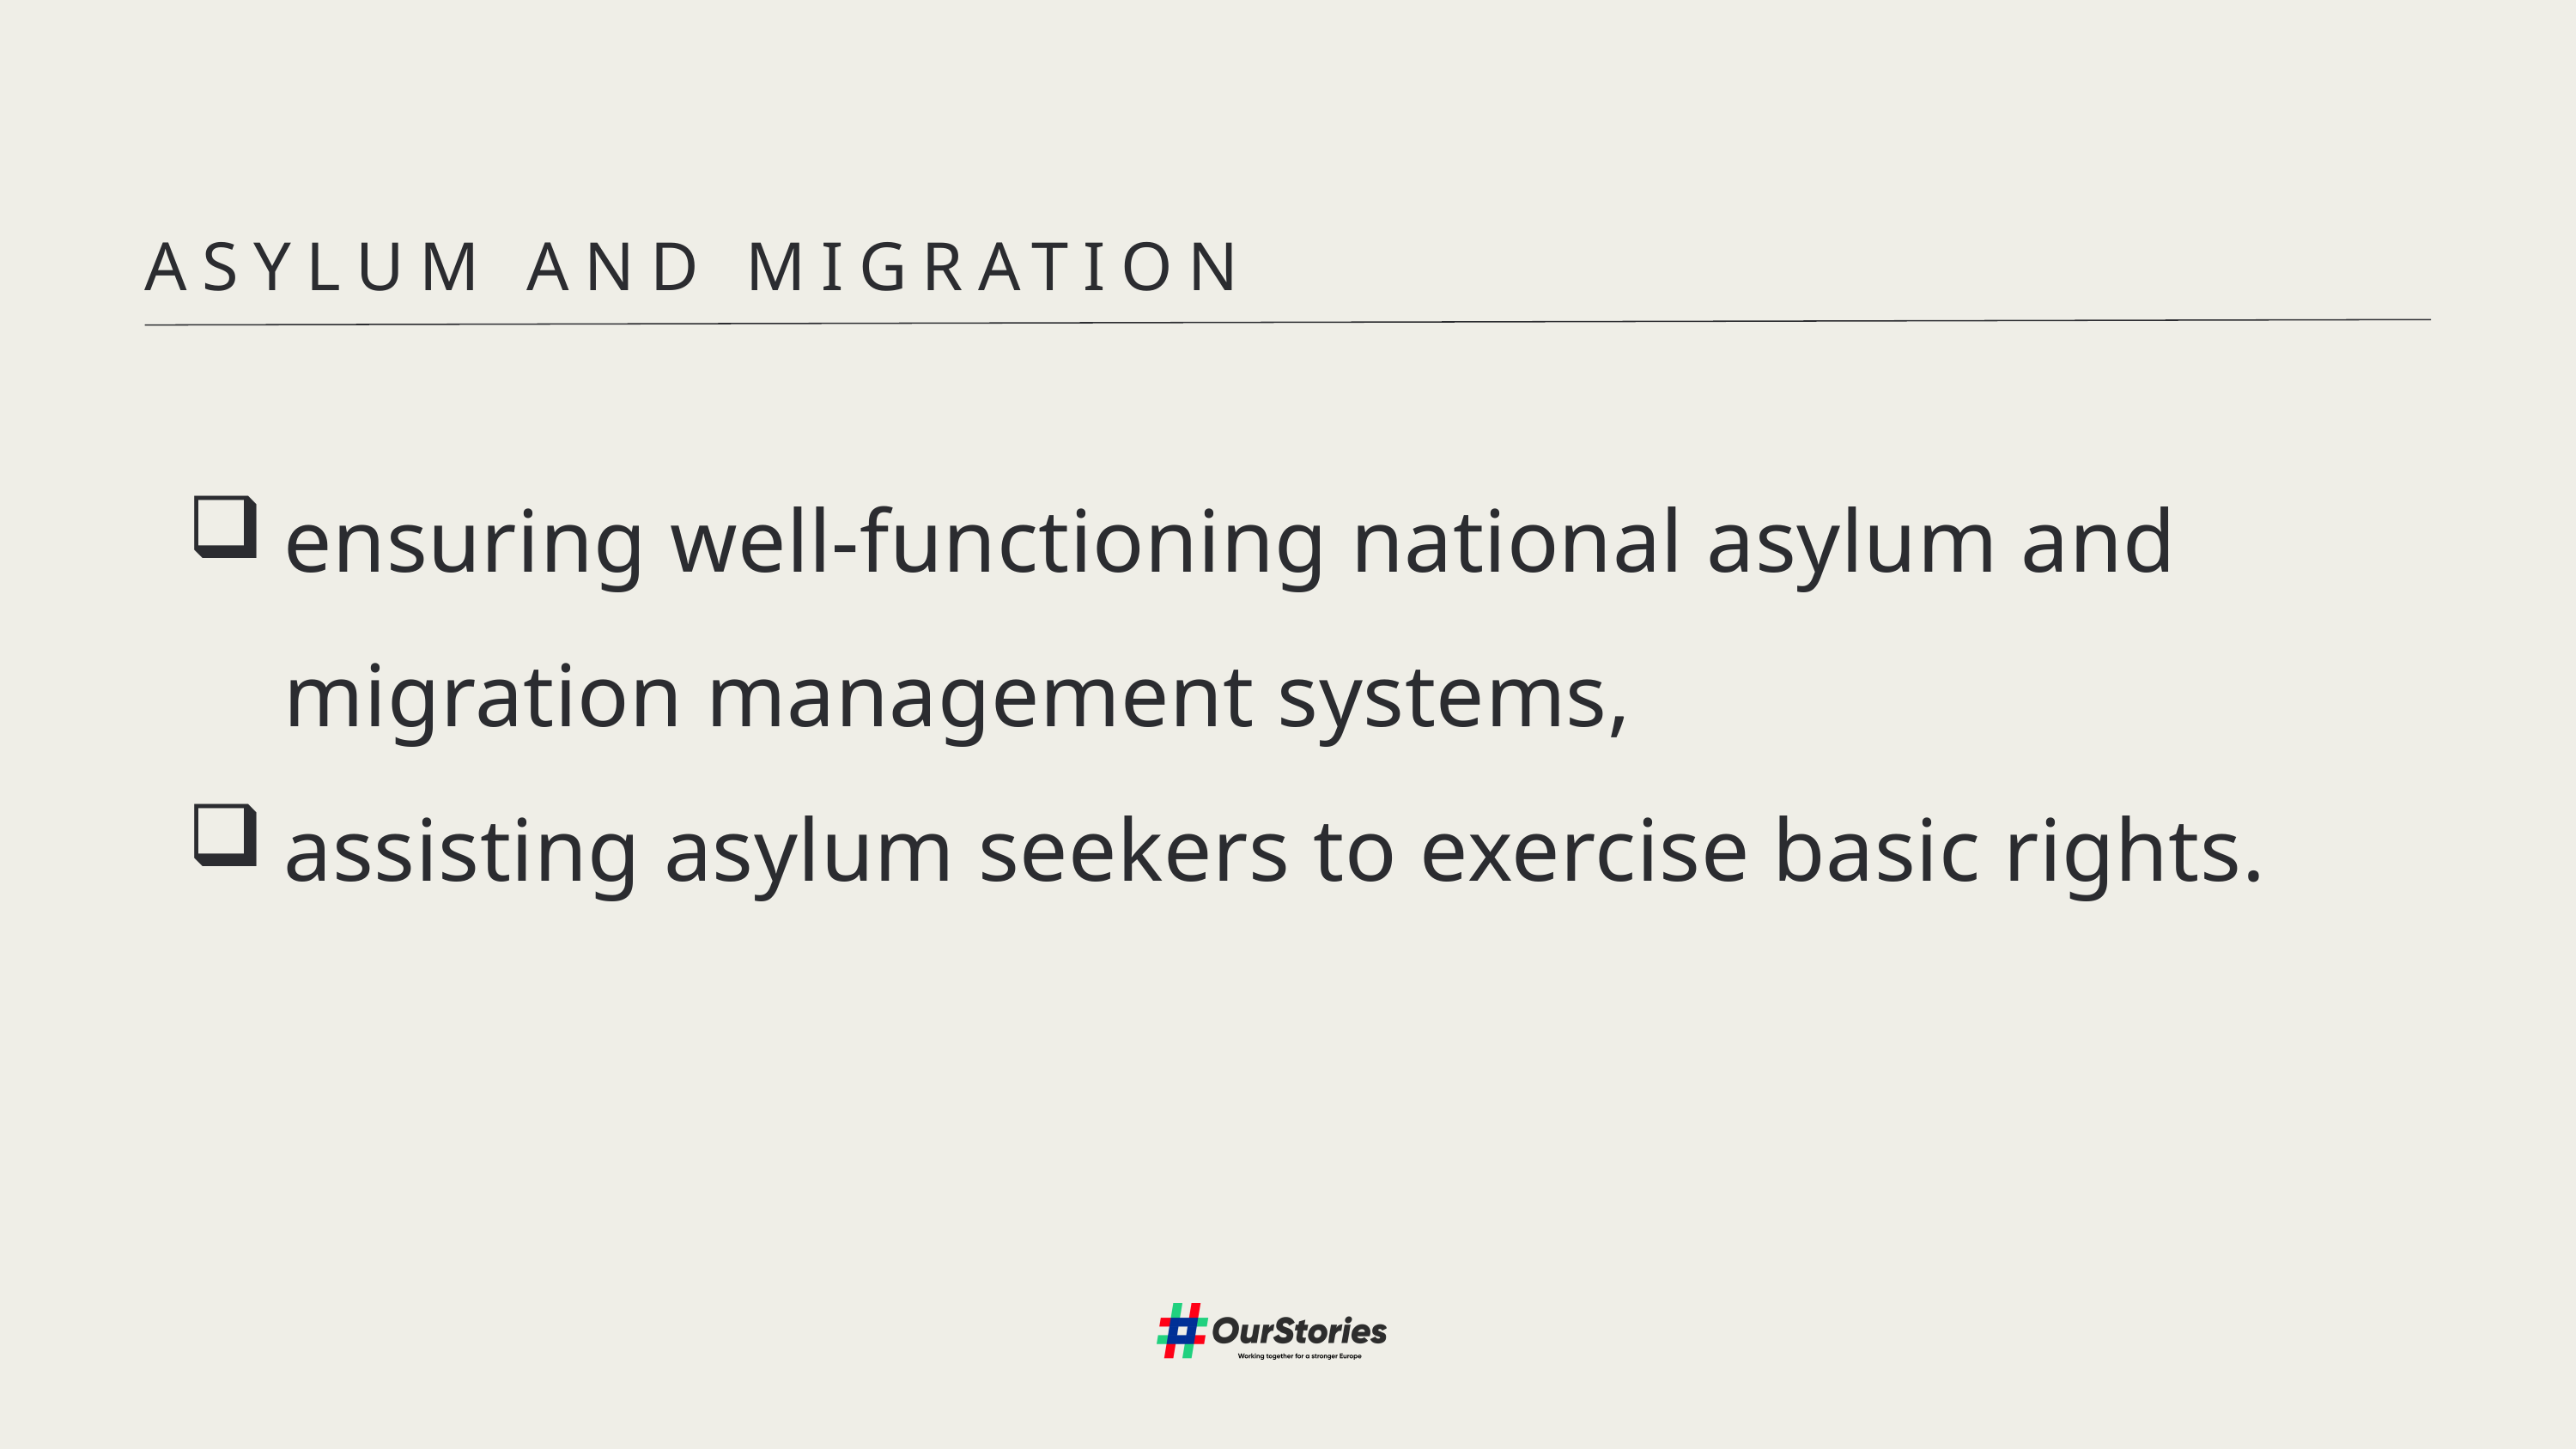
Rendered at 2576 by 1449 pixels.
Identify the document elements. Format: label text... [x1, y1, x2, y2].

text_box ASYLUM AND MIGRATION [144, 211, 2432, 305]
text_box [1157, 1303, 1387, 1360]
text_box ensuring well-functioning national asylum and migration management systems, assisting asylum seekers to exercise basic rights. [144, 434, 2415, 991]
